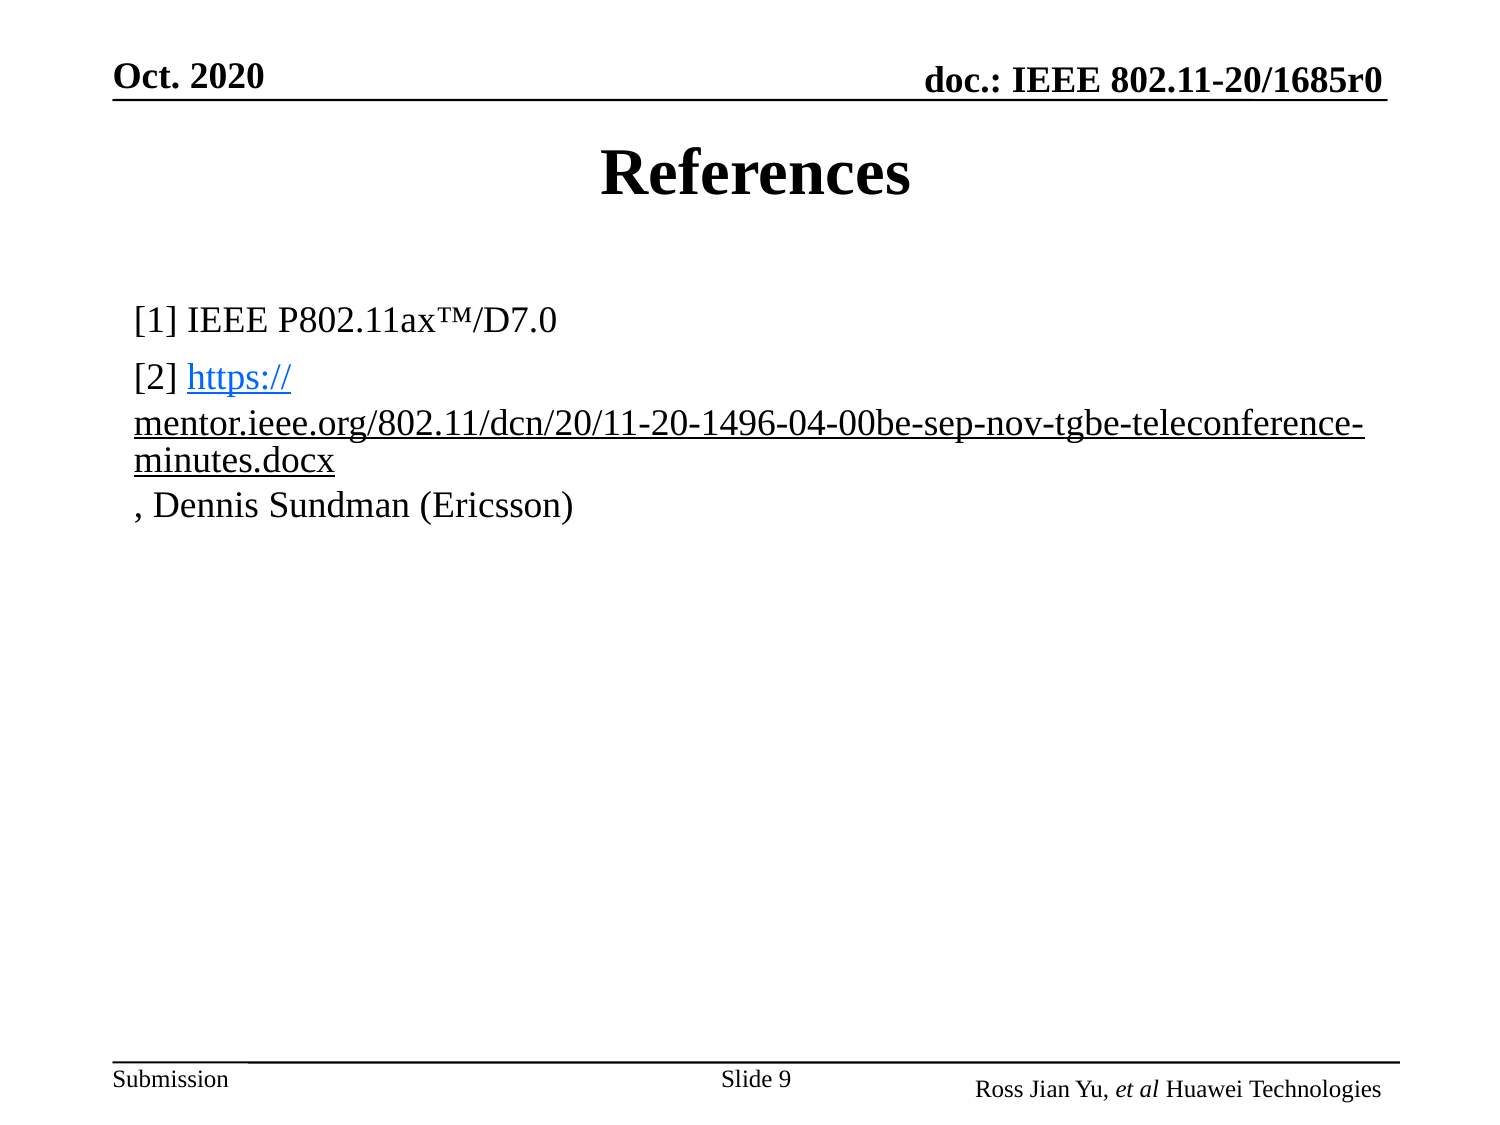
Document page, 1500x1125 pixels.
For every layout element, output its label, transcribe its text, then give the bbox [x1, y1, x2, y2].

list [1] IEEE P802.11ax™/D7.0 [2] https://mentor.ieee.org/802.11/dcn/20/11-20-1496-04-00be-sep-nov-tgbe-teleconference-minutes.docx, Dennis Sundman (Ericsson) [118, 287, 1394, 963]
slide_number Slide 9 [712, 1061, 800, 1093]
text_box References [99, 124, 1413, 212]
